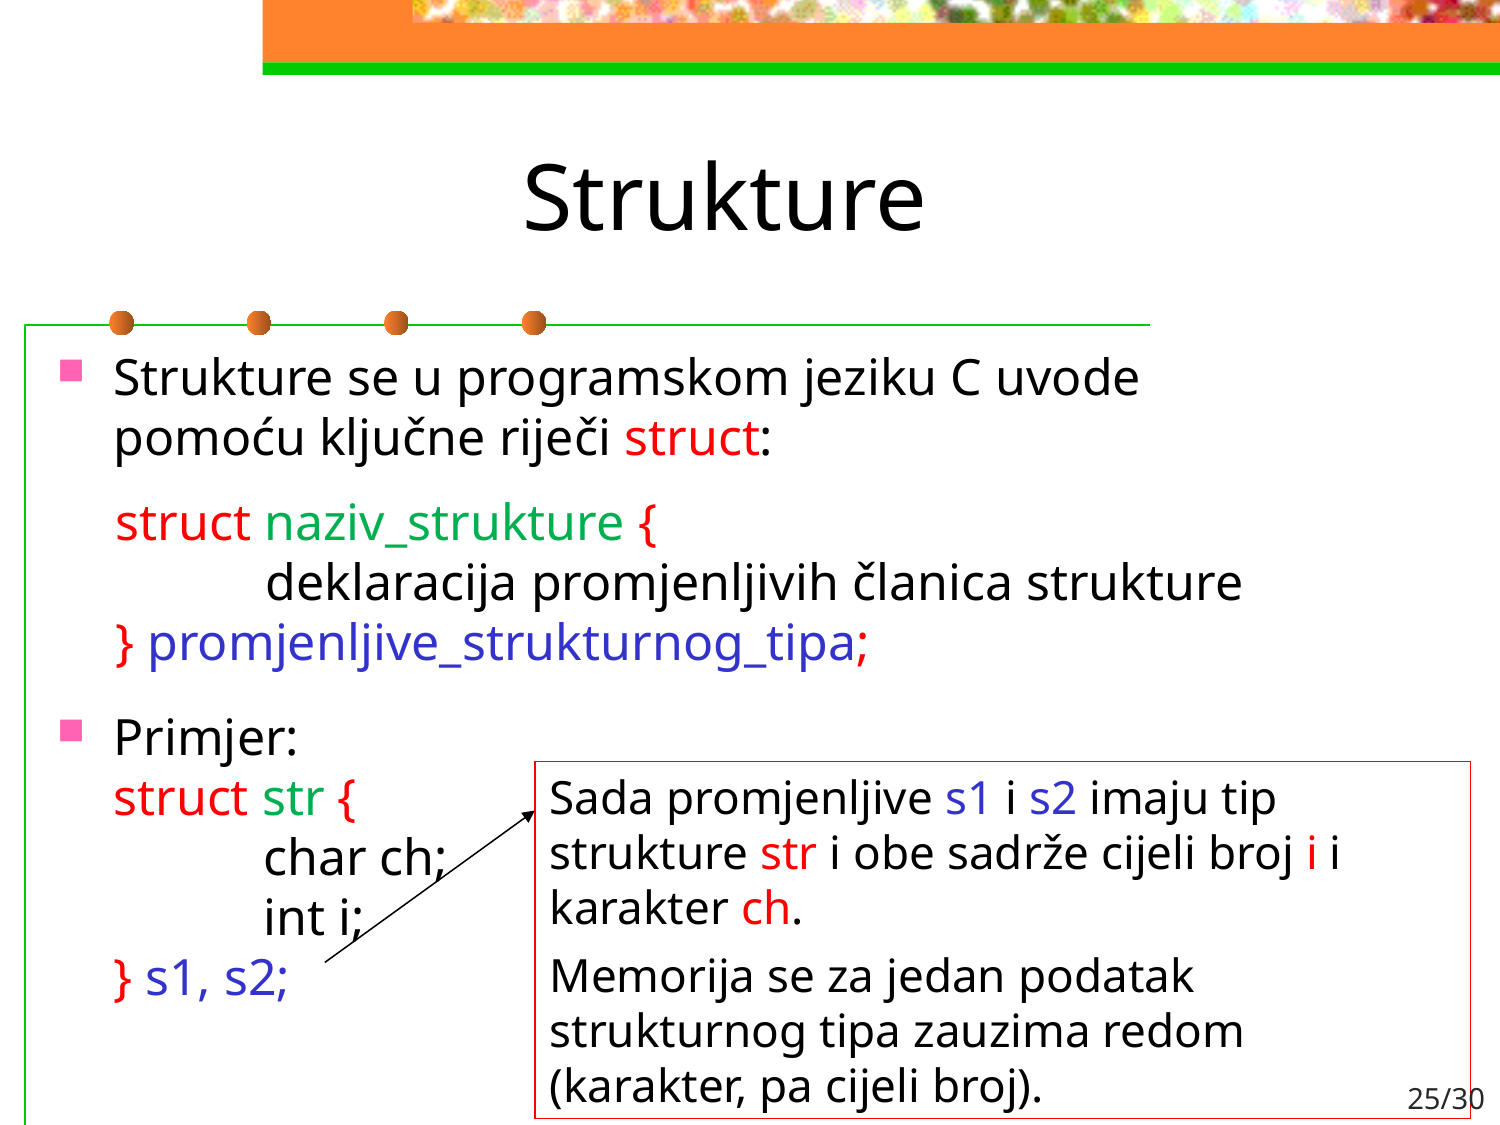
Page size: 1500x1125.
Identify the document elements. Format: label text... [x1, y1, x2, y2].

text_box Sada promjenljive s1 i s2 imaju tip strukture str i obe sadrže cijeli broj i i karakter ch. Memorija se za jedan podatak strukturnog tipa zauzima redom (karakter, pa cijeli broj). [534, 761, 1471, 1119]
text_box [324, 810, 535, 963]
list Strukture se u programskom jeziku C uvode pomoću ključne riječi struct: struct naziv_strukture { deklaracija promjenljivih članica strukture } promjenljive_strukturnog_tipa; Primjer: struct str { char ch; int i; } s1, s2; [41, 338, 1317, 1014]
text_box 25/30 [1374, 1072, 1500, 1123]
title Strukture [87, 99, 1363, 288]
picture [412, 0, 1500, 23]
